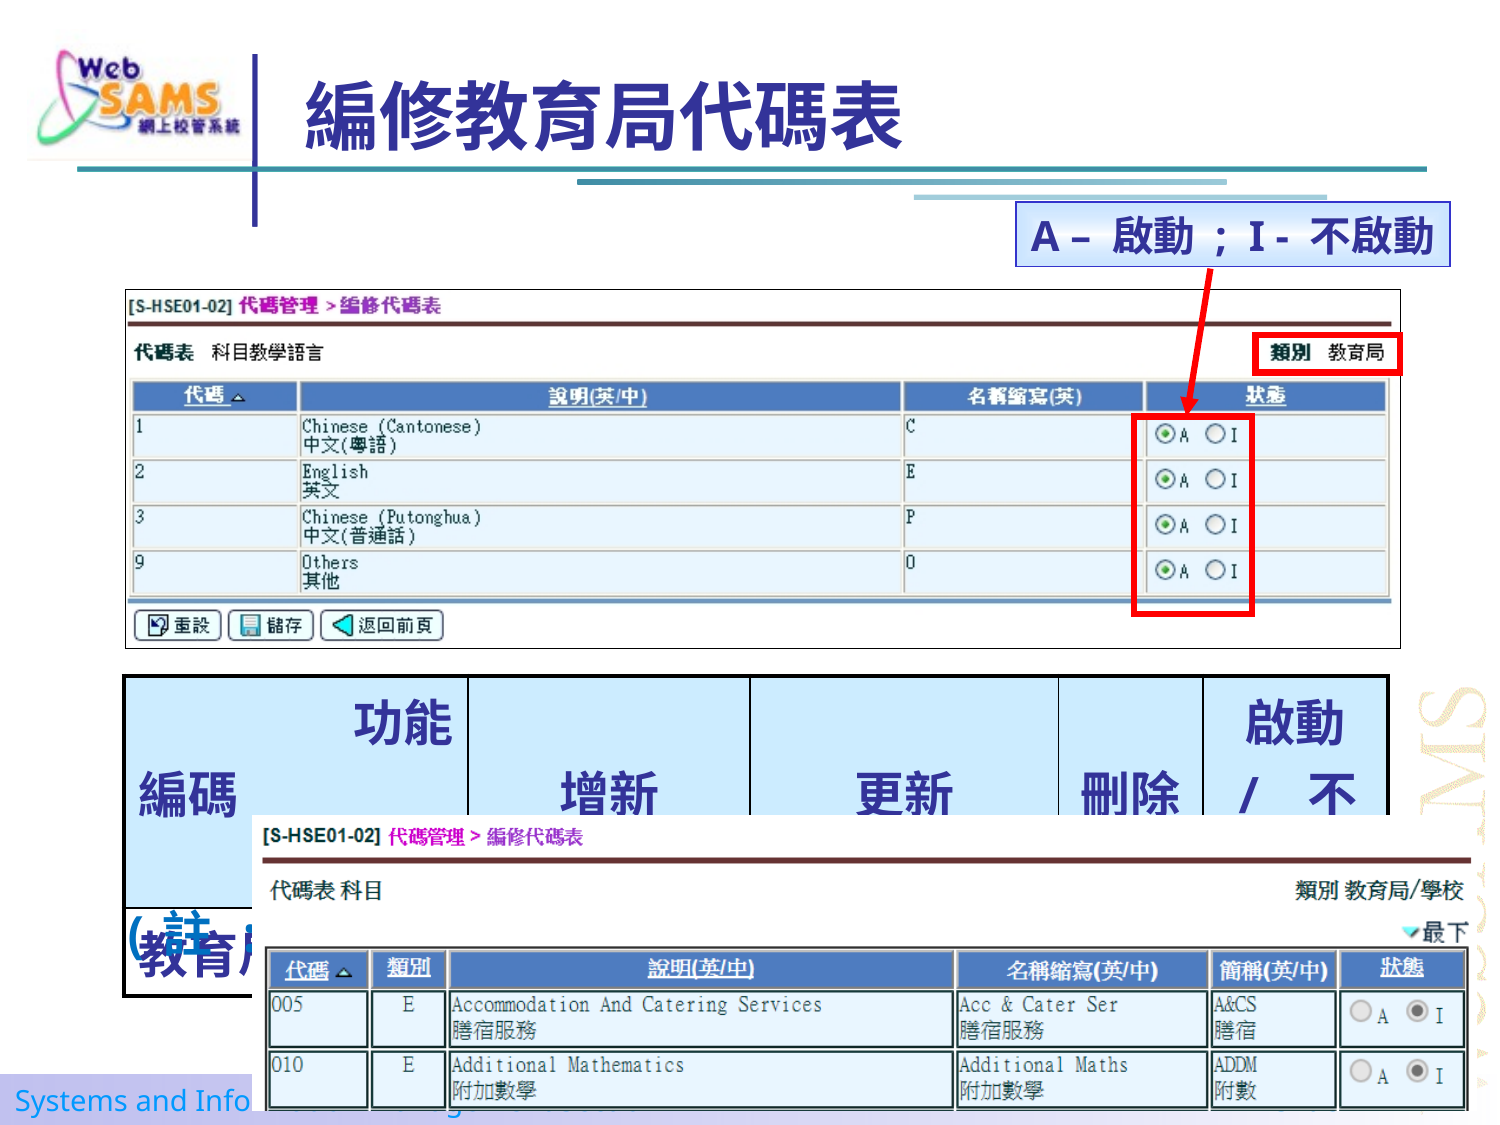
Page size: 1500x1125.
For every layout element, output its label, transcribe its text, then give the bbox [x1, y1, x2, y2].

text_box A – 啟動 ; I - 不啟動 [1016, 201, 1450, 267]
picture [124, 288, 1401, 649]
table_header 功能 編碼 [126, 678, 467, 894]
picture [27, 29, 253, 161]
table_header 增新 [469, 678, 749, 814]
text_box (註 : 教育局可按需要設定某代碼為過期) [105, 894, 247, 970]
table_header 更新 [751, 678, 1058, 814]
table_header 刪除 [1059, 678, 1202, 814]
title 編修教育局代碼表 [289, 41, 1465, 167]
picture [252, 679, 1500, 1111]
table_header 啟動 / 不啟動 [1204, 678, 1386, 814]
table_cell 教育局代碼表 [126, 970, 247, 994]
